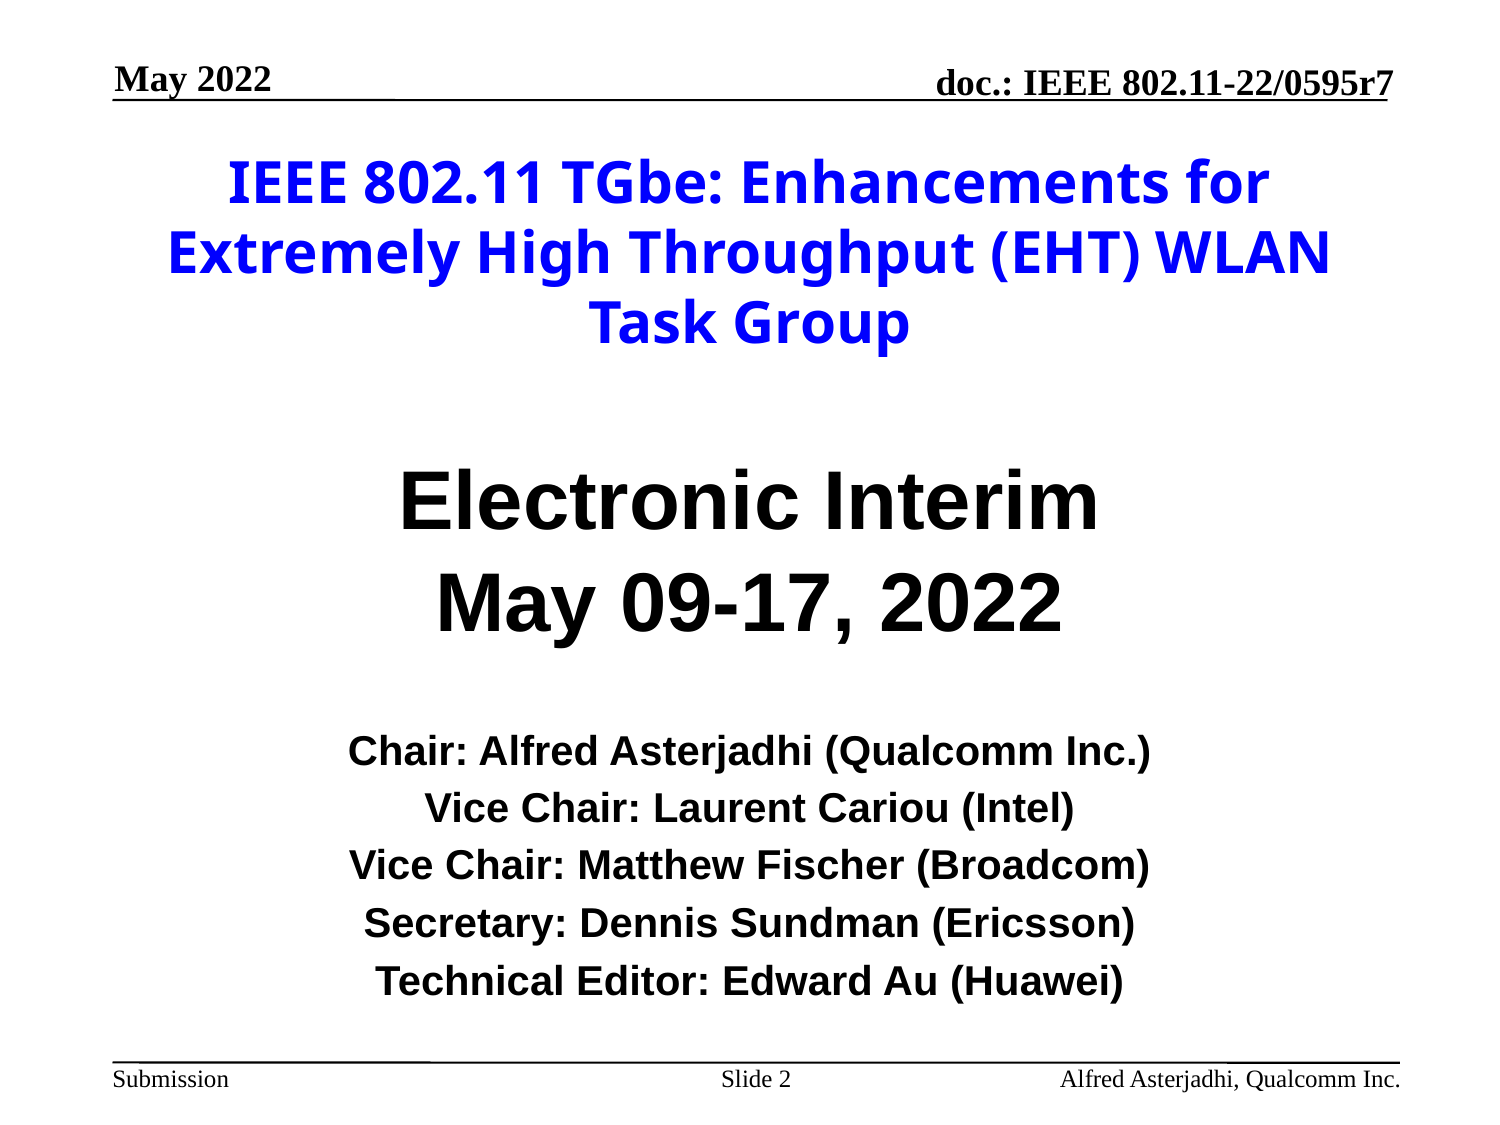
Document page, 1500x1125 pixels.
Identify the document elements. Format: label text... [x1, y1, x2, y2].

slide_number Slide 2 [712, 1061, 800, 1123]
footer Alfred Asterjadhi, Qualcomm Inc. [878, 1061, 1402, 1093]
list Electronic Interim May 09-17, 2022 Chair: Alfred Asterjadhi (Qualcomm Inc.) Vice Chair: Laurent Cariou (Intel) Vice Chair: Matthew Fischer (Broadcom) Secretary: Dennis Sundman (Ericsson) Technical Editor: Edward Au (Huawei) [112, 449, 1388, 1063]
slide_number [114, 54, 493, 100]
title IEEE 802.11 TGbe: Enhancements for Extremely High Throughput (EHT) WLAN Task Group [112, 112, 1388, 388]
